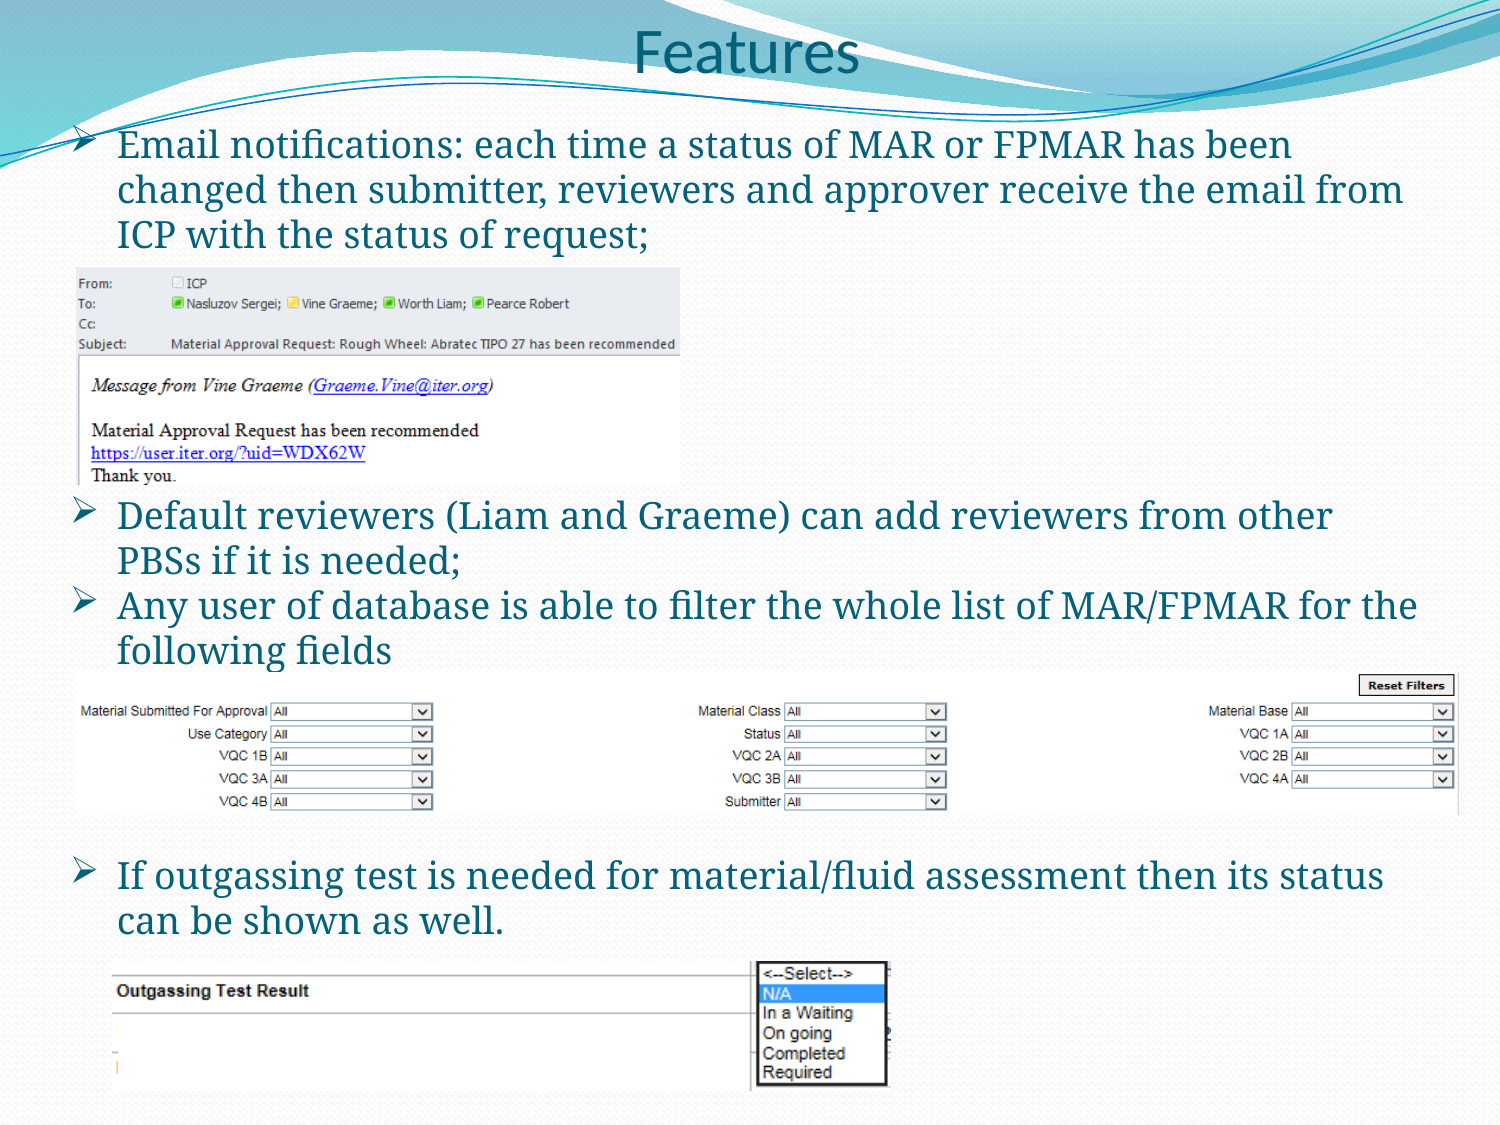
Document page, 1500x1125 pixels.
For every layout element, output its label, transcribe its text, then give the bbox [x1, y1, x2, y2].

picture [76, 266, 680, 486]
title Features [0, 0, 1500, 87]
text_box Email notifications: each time a status of MAR or FPMAR has been changed then submitter, reviewers and approver receive the email from ICP with the status of request; [55, 113, 1461, 354]
picture [111, 960, 891, 1091]
picture [76, 672, 1462, 815]
text_box Default reviewers (Liam and Graeme) can add reviewers from other PBSs if it is needed; Any user of database is able to filter the whole list of MAR/FPMAR for the following fields If outgassing test is needed for material/fluid assessment then its status can be shown as well. [55, 484, 1438, 1085]
